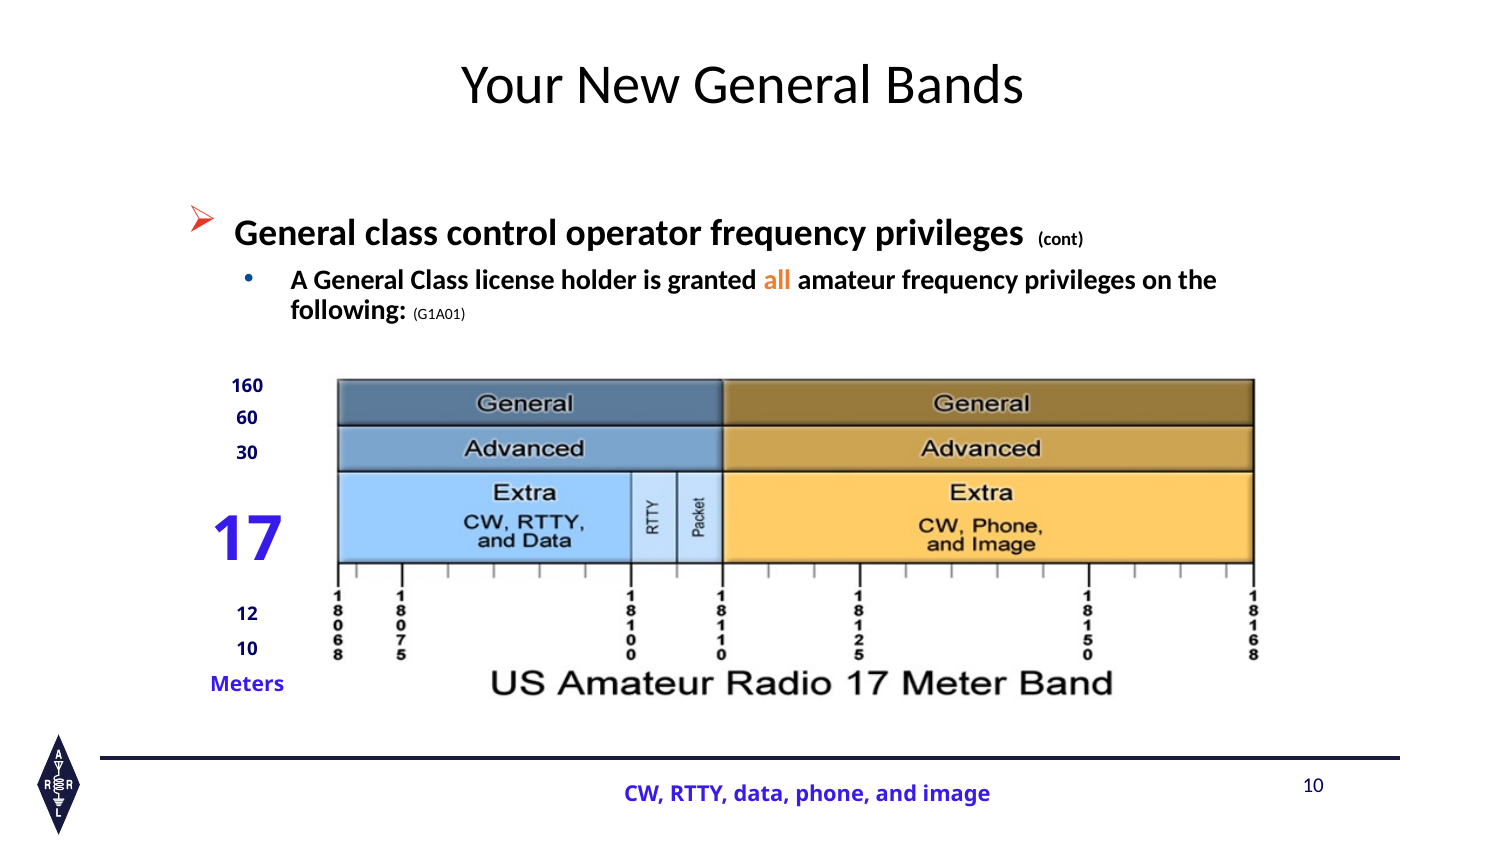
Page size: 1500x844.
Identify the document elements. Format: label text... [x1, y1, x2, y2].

slide_number 10 [1302, 761, 1400, 807]
text_box 160 60 30 17 12 10 Meters [176, 373, 318, 696]
list General class control operator frequency privileges (cont) A General Class license holder is granted all amateur frequency privileges on the following: (G1A01) [187, 190, 1313, 346]
picture [328, 373, 1263, 700]
text_box CW, RTTY, data, phone, and image [496, 759, 1050, 814]
picture [37, 734, 80, 835]
title Your New General Bands [197, 48, 1289, 147]
